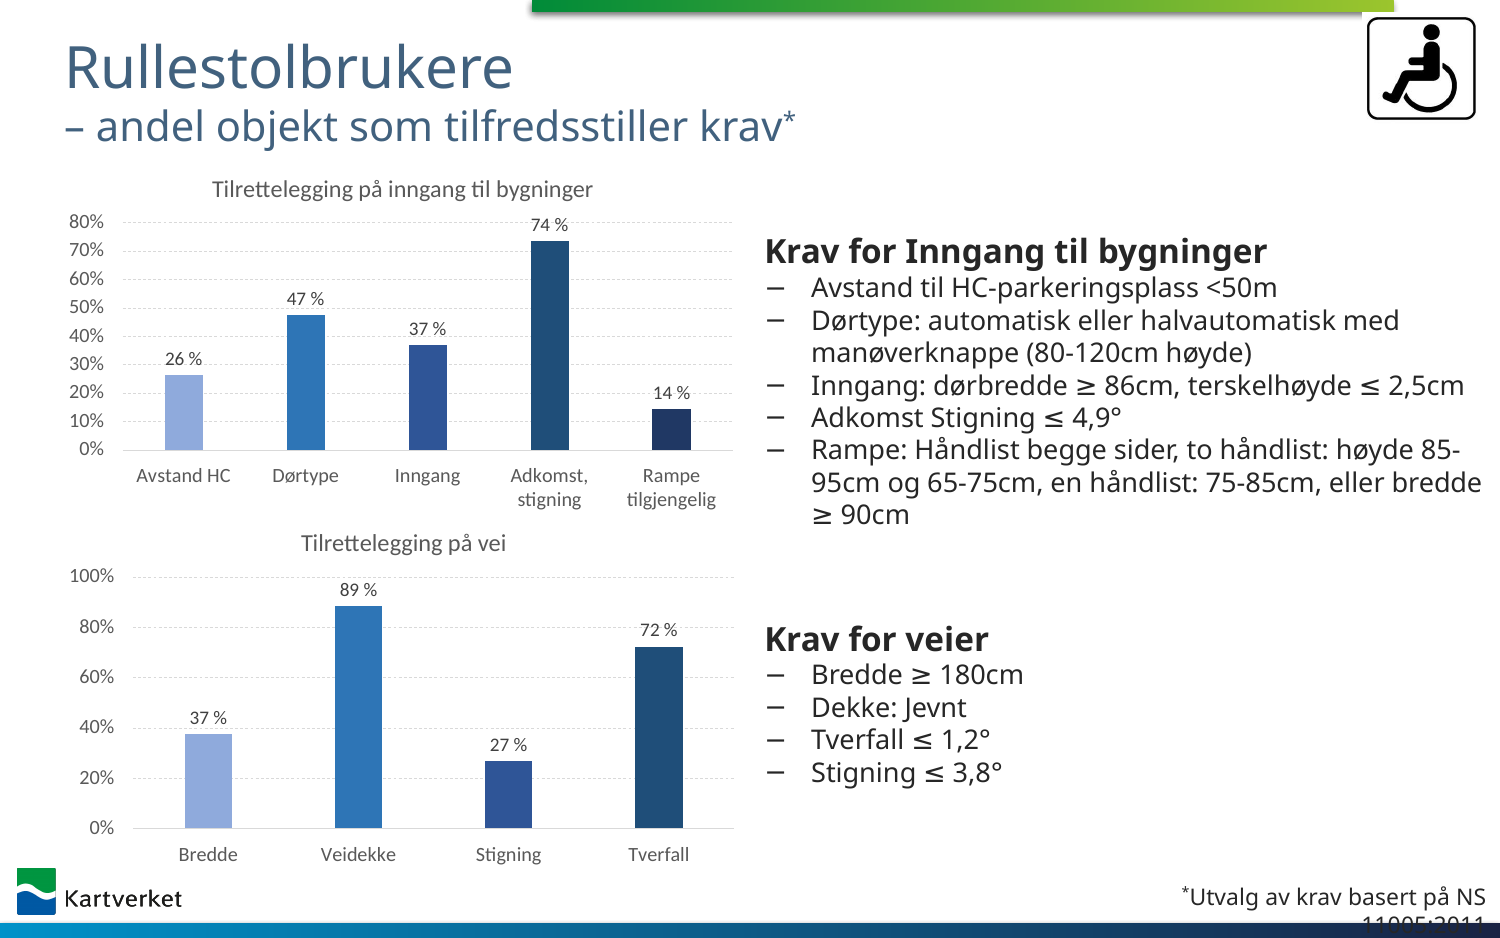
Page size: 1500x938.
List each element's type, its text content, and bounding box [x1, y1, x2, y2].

text_box Rullestolbrukere – andel objekt som tilfredsstiller krav* [49, 25, 1431, 158]
text_box Krav for veier Bredde ≥ 180cm Dekke: Jevnt Tverfall ≤ 1,2° Stigning ≤ 3,8° [749, 610, 1500, 795]
text_box *Utvalg av krav basert på NS 11005:2011 [1068, 873, 1500, 938]
text_box Krav for Inngang til bygninger Avstand til HC-parkeringsplass <50m Dørtype: automatisk eller halvautomatisk med manøverknappe (80-120cm høyde) Inngang: dørbredde ≥ 86cm, terskelhøyde ≤ 2,5cm Adkomst Stigning ≤ 4,9° Rampe: Håndlist begge sider, to håndlist: høyde 85-95cm og 65-75cm, en håndlist: 75-85cm, eller bredde ≥ 90cm [749, 223, 1500, 538]
picture [62, 520, 746, 874]
picture [62, 166, 744, 519]
picture [1362, 12, 1481, 126]
